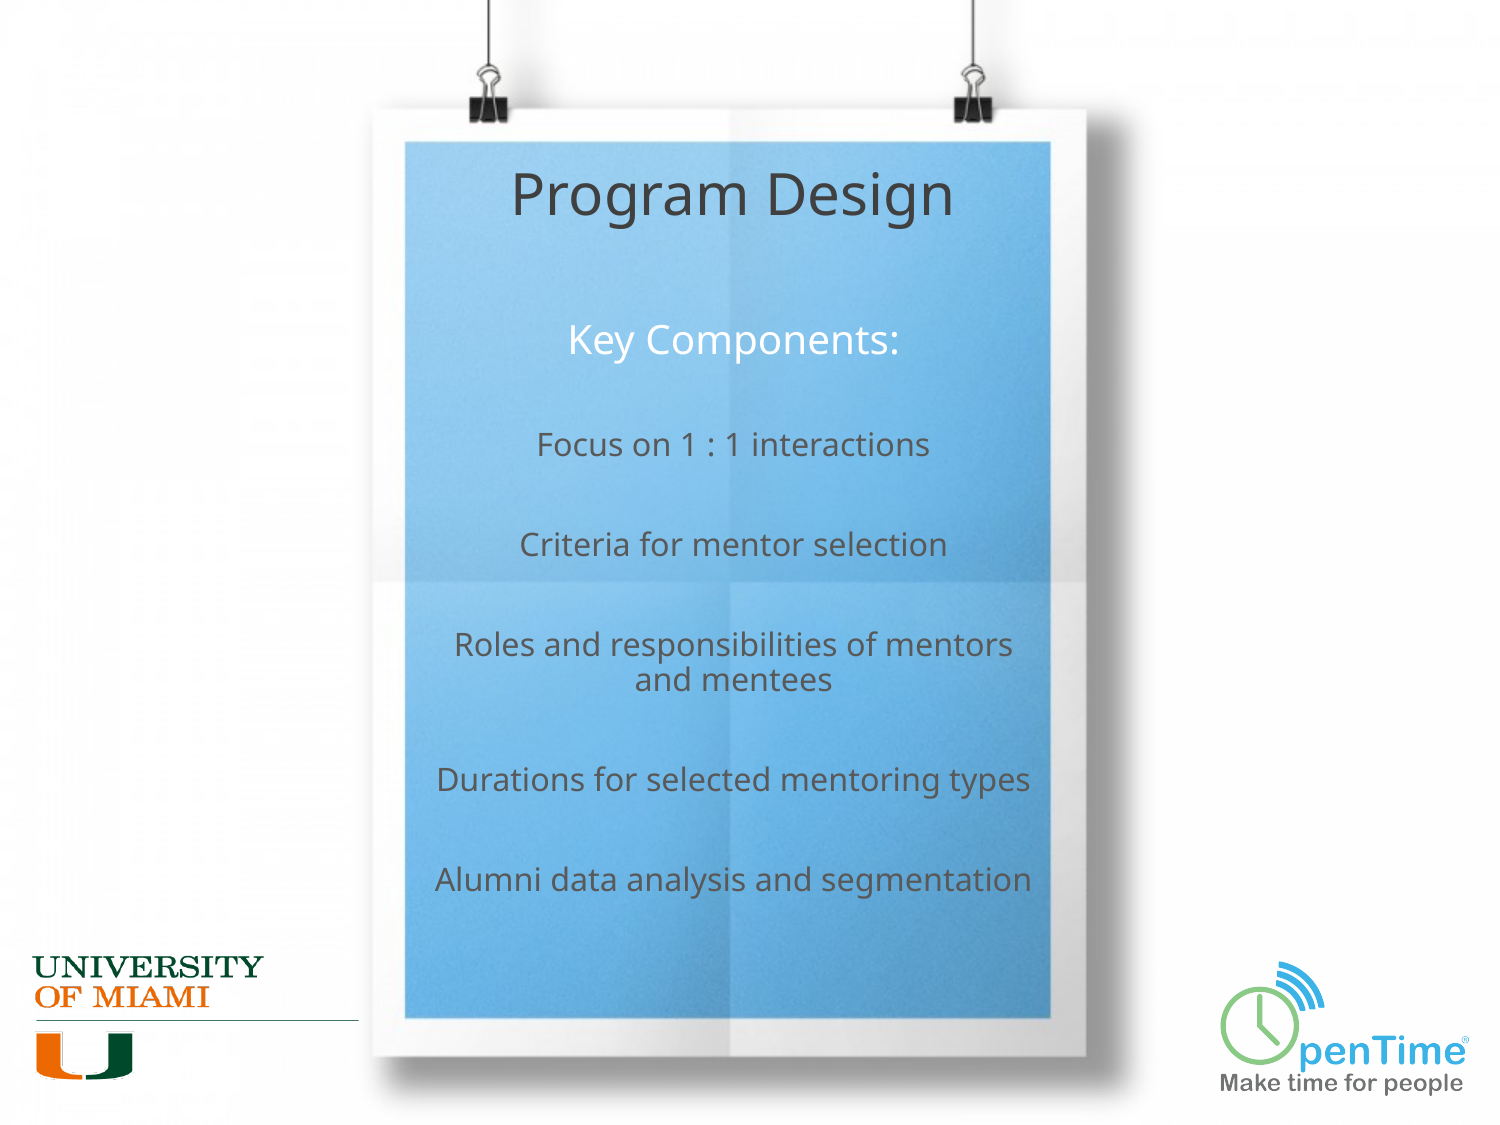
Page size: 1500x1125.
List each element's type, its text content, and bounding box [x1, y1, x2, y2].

list Key Components: Focus on 1 : 1 interactions Criteria for mentor selection Roles and responsibilities of mentors and mentees Durations for selected mentoring types Alumni data analysis and segmentation [417, 248, 1050, 961]
picture [0, 0, 1500, 1125]
title Program Design [68, 115, 1397, 278]
